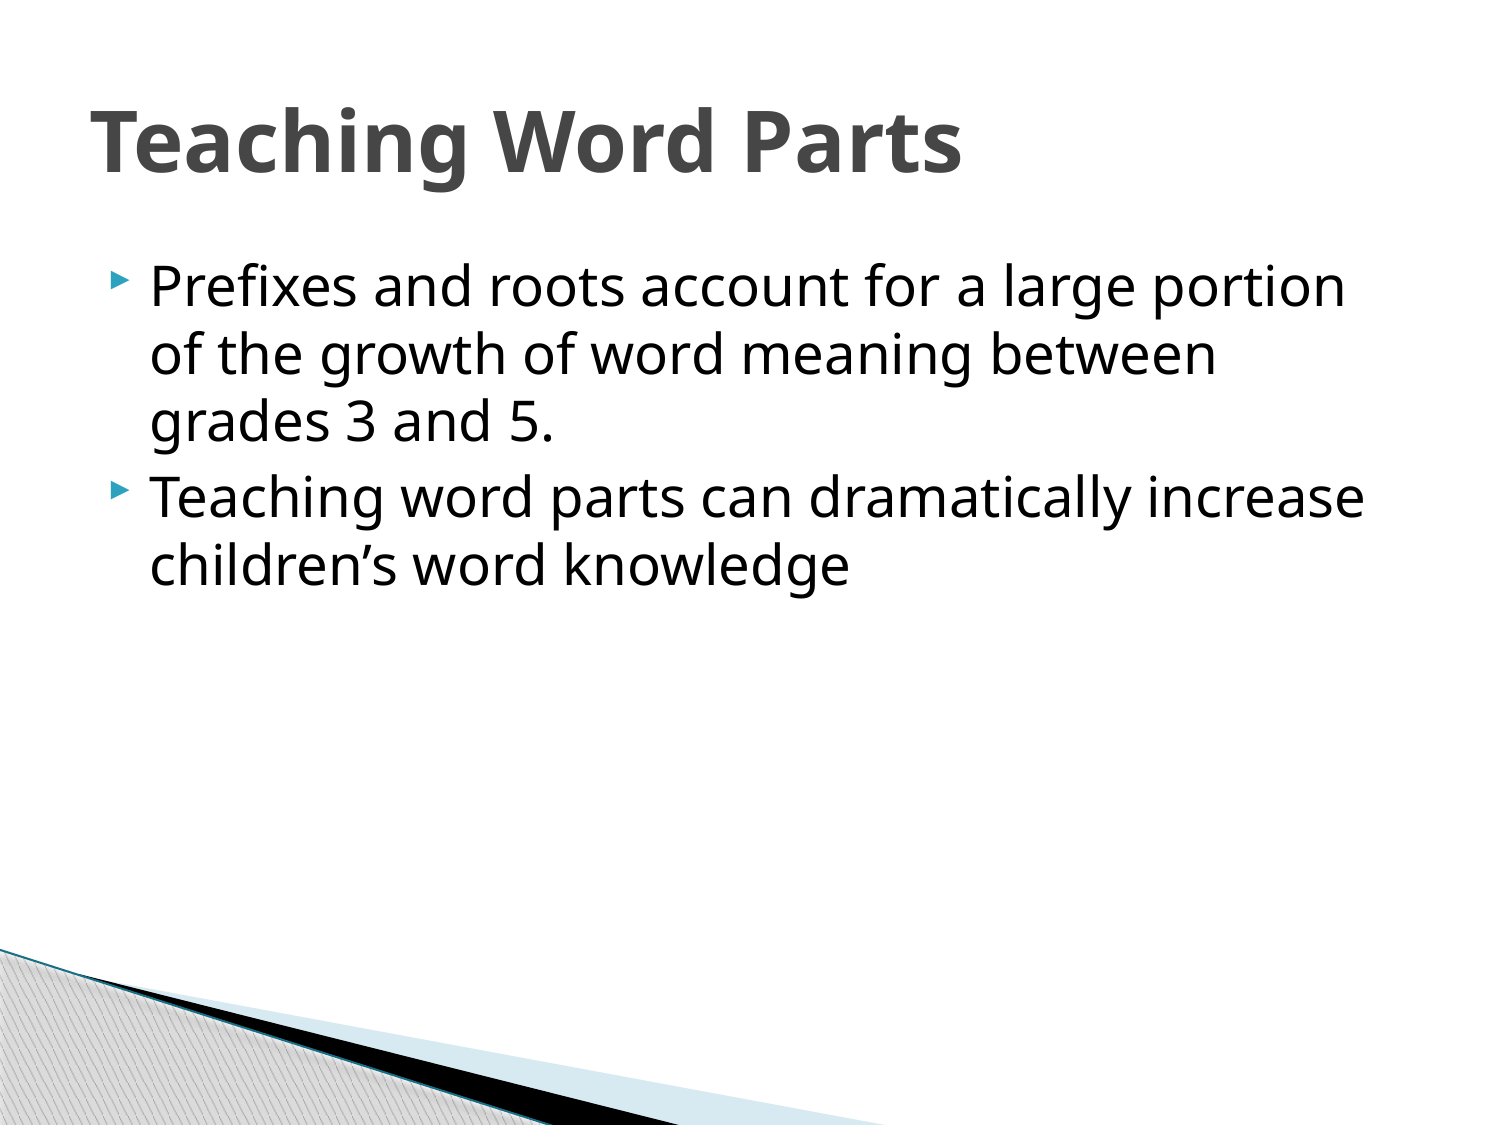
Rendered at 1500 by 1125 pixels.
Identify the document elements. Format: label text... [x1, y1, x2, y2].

title Teaching Word Parts [75, 45, 1425, 233]
list Prefixes and roots account for a large portion of the growth of word meaning between grades 3 and 5. Teaching word parts can dramatically increase children’s word knowledge [75, 243, 1425, 986]
